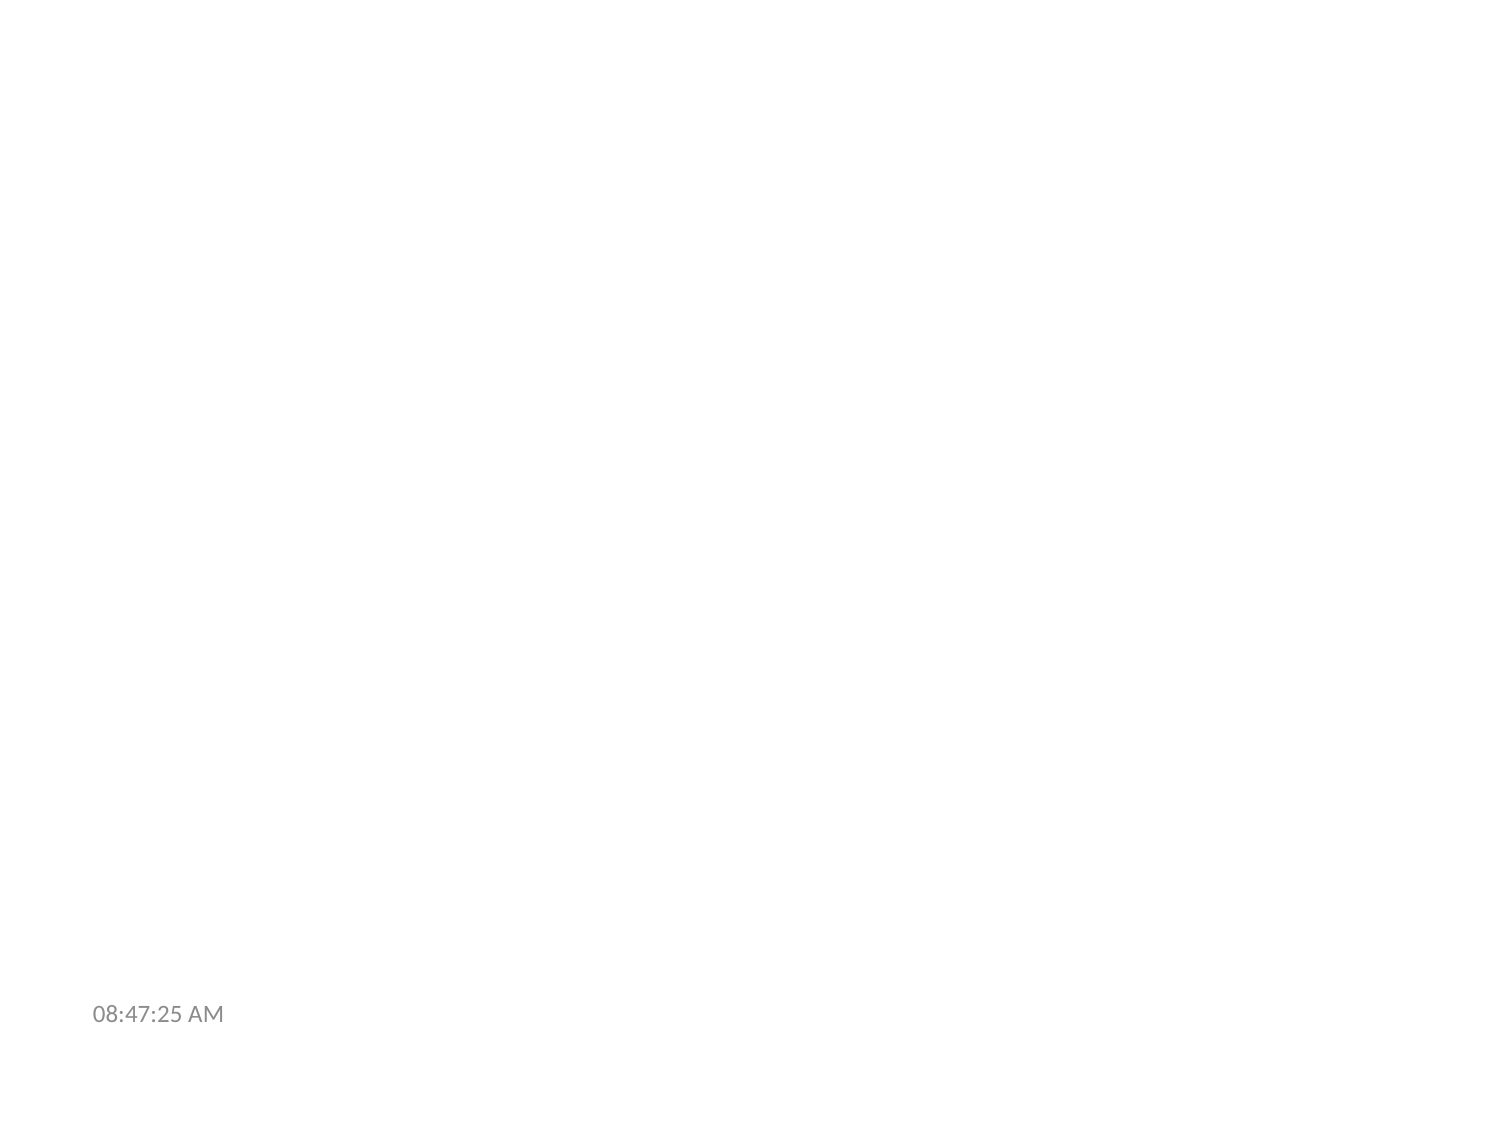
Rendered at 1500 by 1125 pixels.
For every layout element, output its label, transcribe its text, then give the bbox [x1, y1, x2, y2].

text_box 3:35:09 PM [77, 982, 428, 1043]
